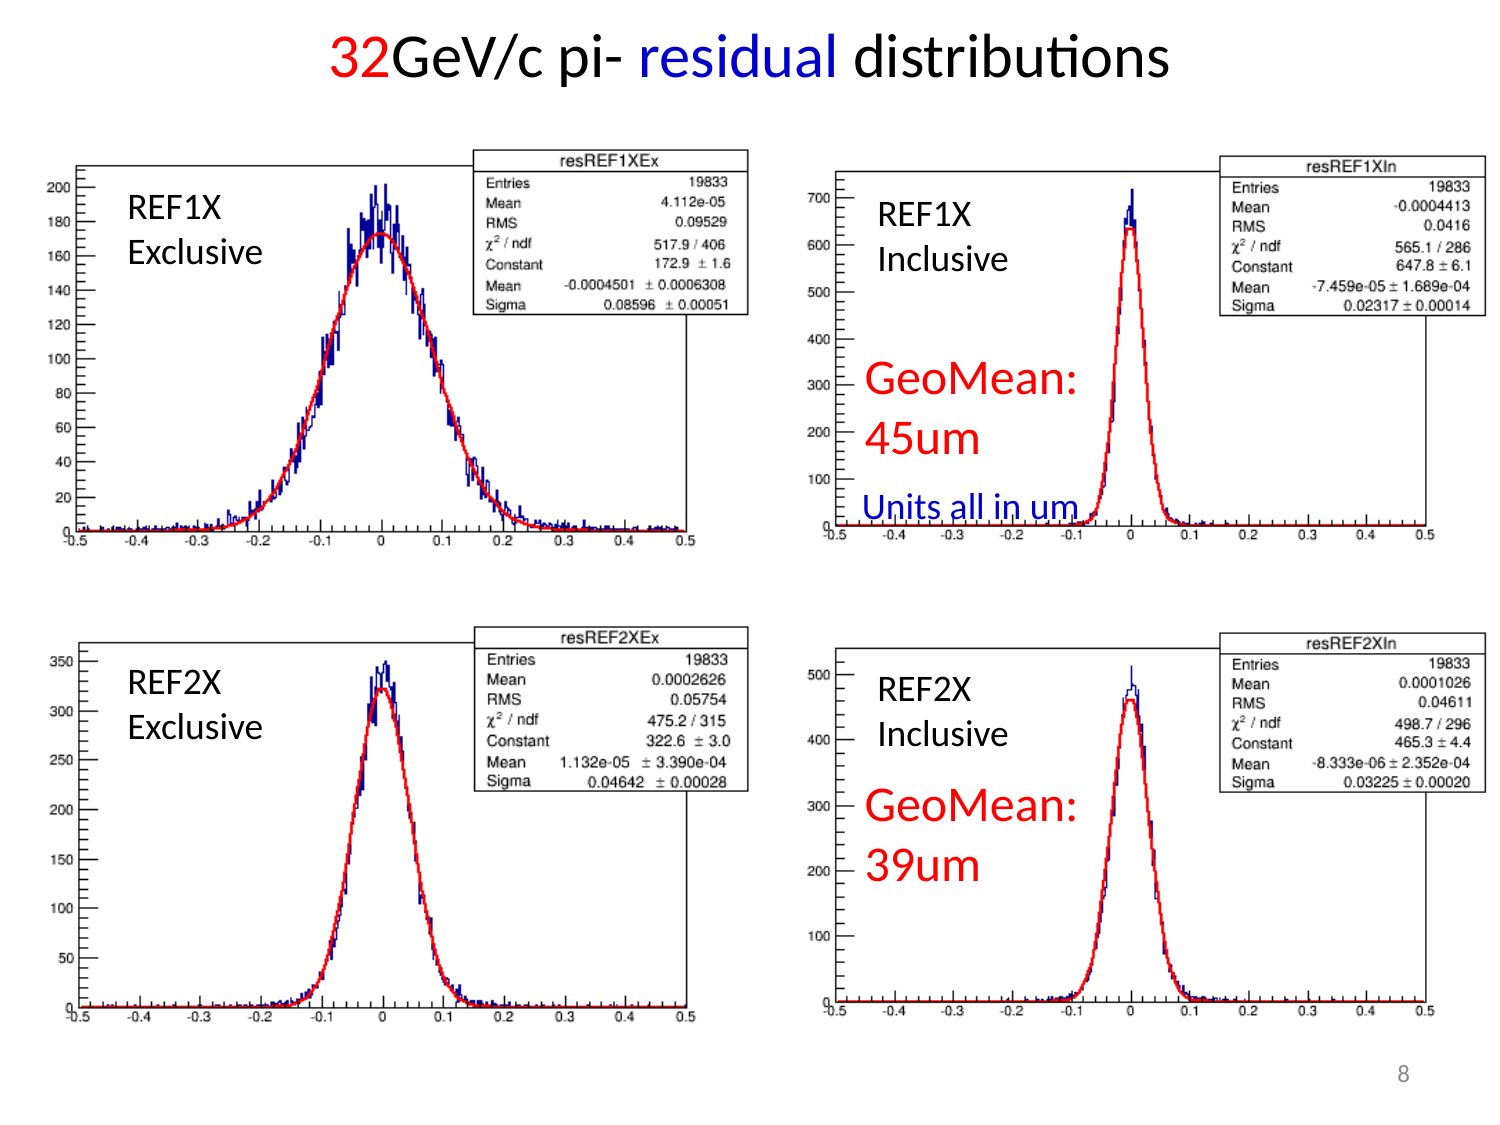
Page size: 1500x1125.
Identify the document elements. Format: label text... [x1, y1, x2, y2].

picture [2, 598, 1500, 1053]
slide_number 8 [1074, 1055, 1425, 1103]
picture [0, 121, 1500, 578]
title 32GeV/c pi- residual distributions [75, 0, 1425, 105]
